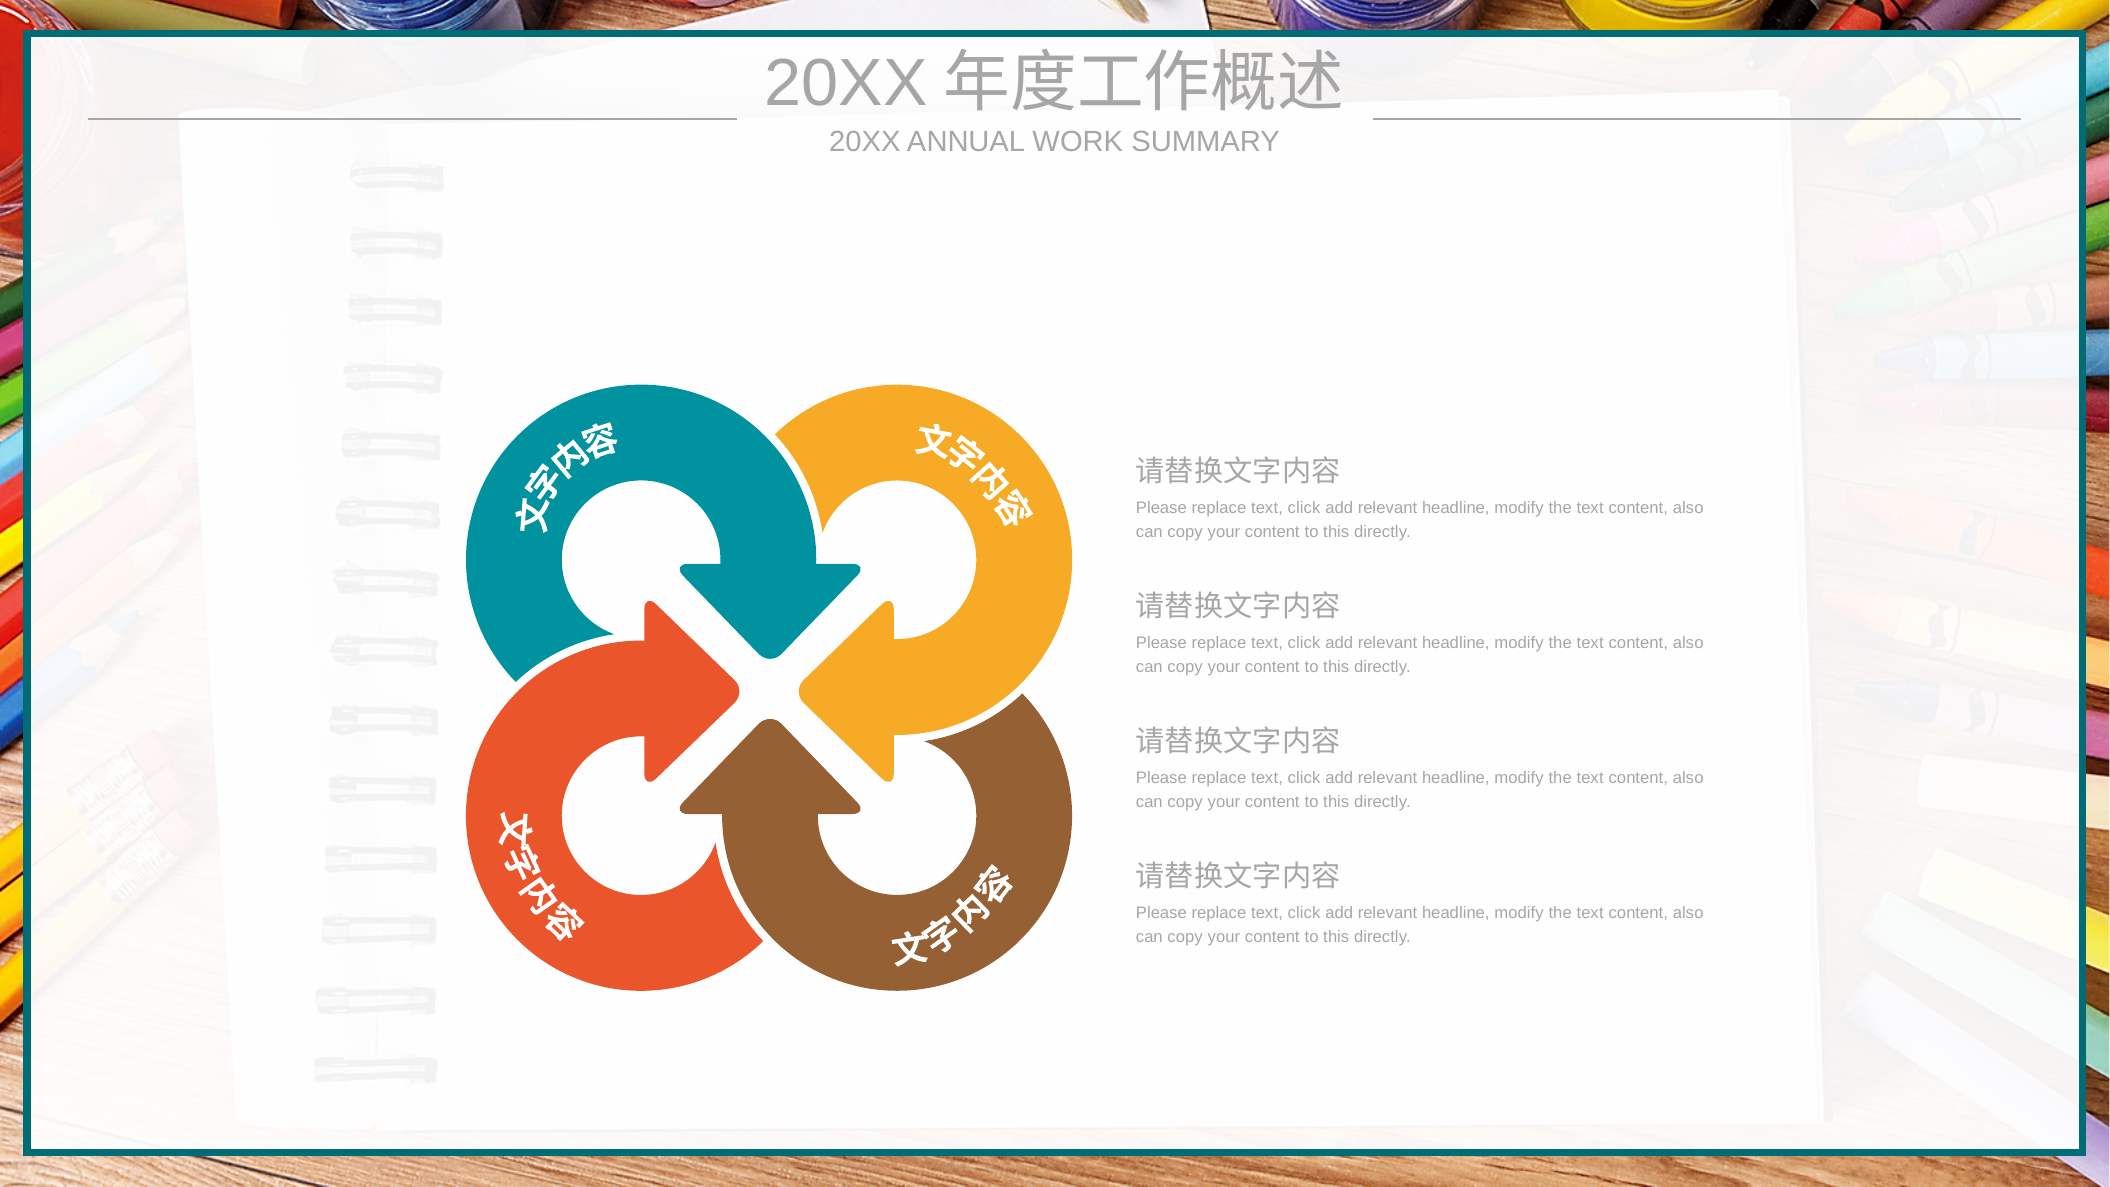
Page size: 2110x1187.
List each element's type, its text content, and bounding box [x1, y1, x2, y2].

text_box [1135, 715, 1728, 810]
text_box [1135, 580, 1728, 674]
picture [0, 0, 2110, 1187]
text_box 20XX年度工作概述 [730, 38, 1379, 119]
text_box 20XX ANNUAL WORK SUMMARY [824, 122, 1285, 158]
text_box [1135, 850, 1728, 945]
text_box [465, 384, 1073, 991]
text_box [1135, 444, 1728, 539]
